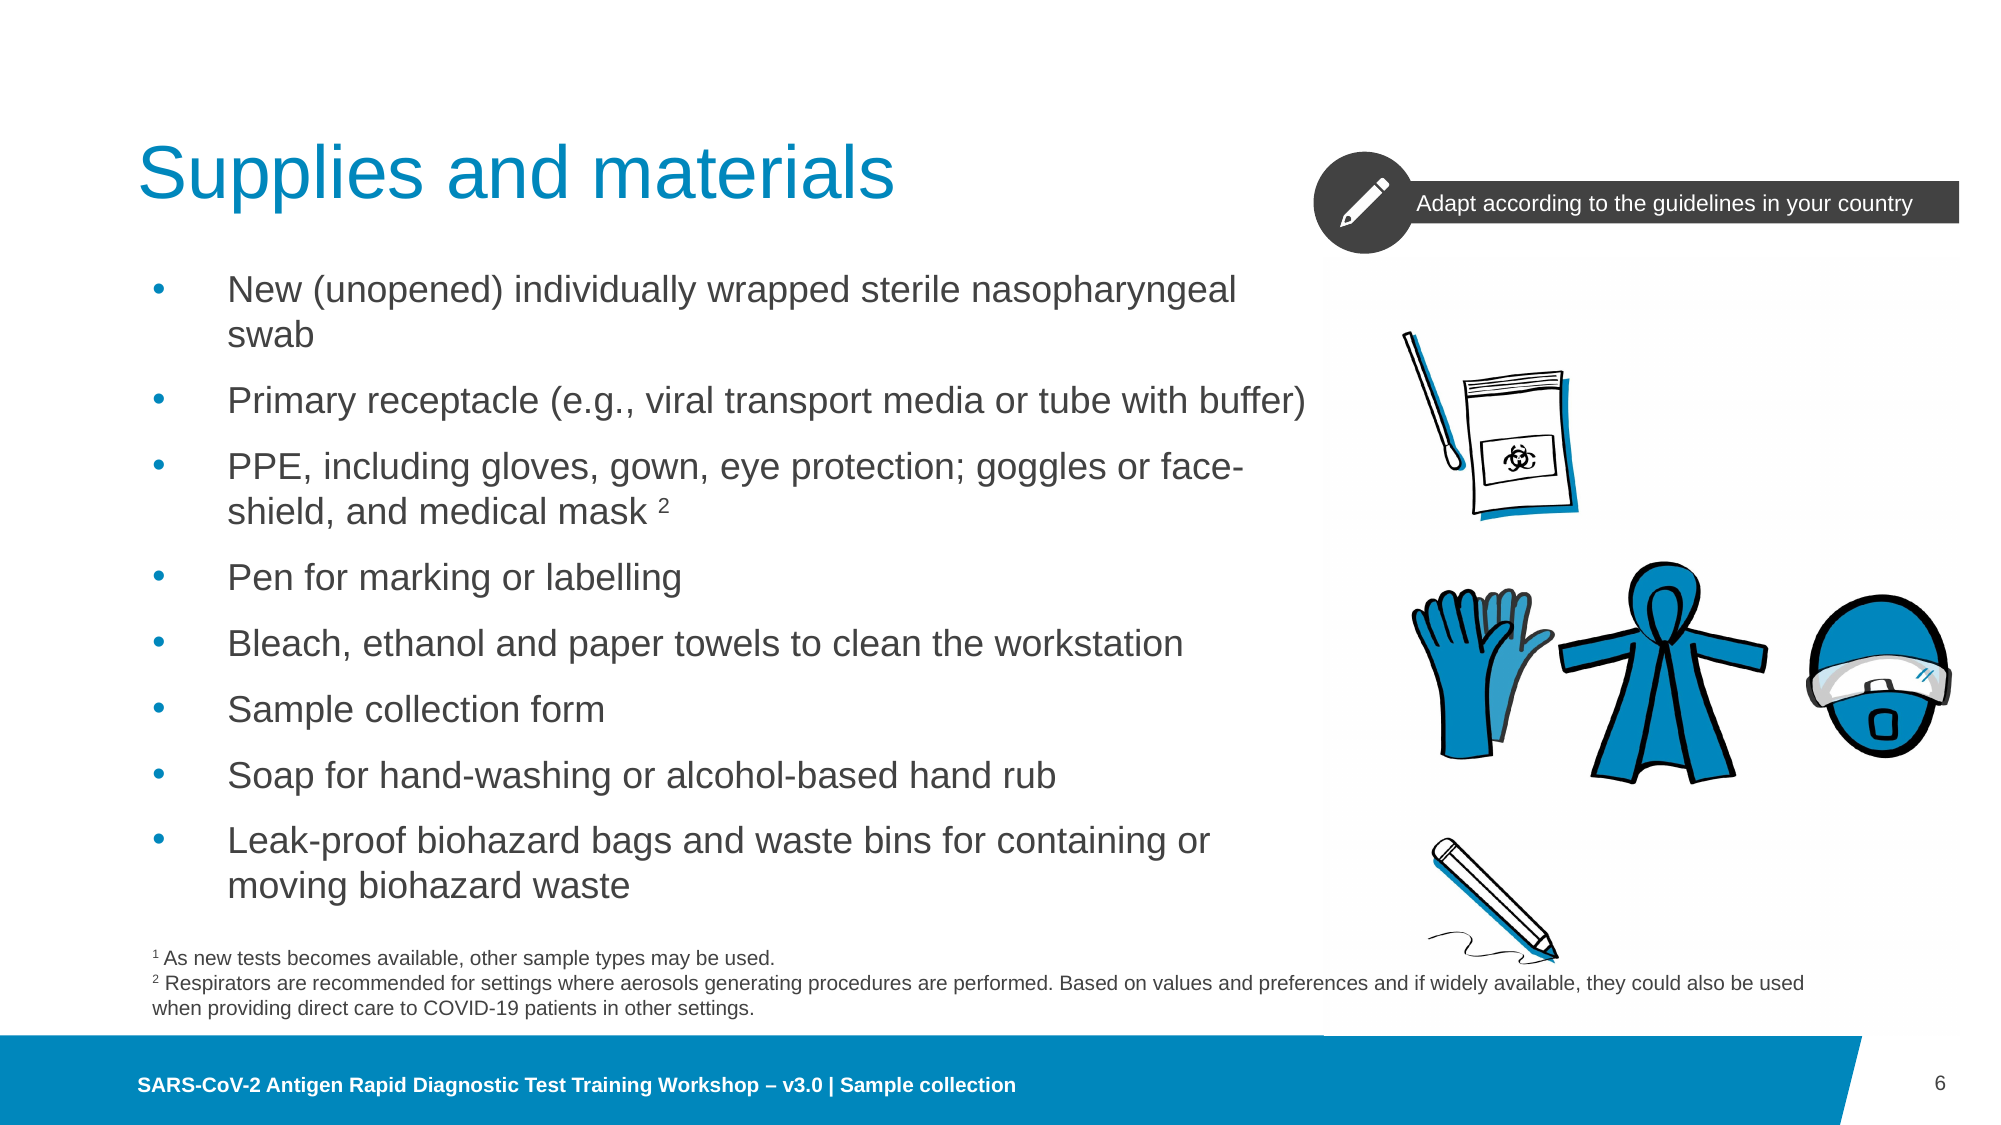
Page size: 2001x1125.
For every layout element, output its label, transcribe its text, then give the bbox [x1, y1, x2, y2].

picture [1323, 256, 1960, 1036]
title Supplies and materials [137, 59, 1863, 215]
list New (unopened) individually wrapped sterile nasopharyngeal swab Primary receptacle (e.g., viral transport media or tube with buffer) PPE, including gloves, gown, eye protection; goggles or face-shield, and medical mask 2 Pen for marking or labelling Bleach, ethanol and paper towels to clean the workstation Sample collection form Soap for hand-washing or alcohol-based hand rub Leak-proof biohazard bags and waste bins for containing or moving biohazard waste [137, 258, 1318, 936]
footer SARS-CoV-2 Antigen Rapid Diagnostic Test Training Workshop – v3.0 | Sample collection [137, 1042, 1338, 1125]
text_box 1 As new tests becomes available, other sample types may be used. 2 Respirators are recommended for settings where aerosols generating procedures are performed. Based on values and preferences and if widely available, they could also be used when providing direct care to COVID-19 patients in other settings. [137, 936, 1318, 1027]
slide_number 6 [1862, 1043, 1947, 1125]
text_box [1315, 153, 1960, 252]
